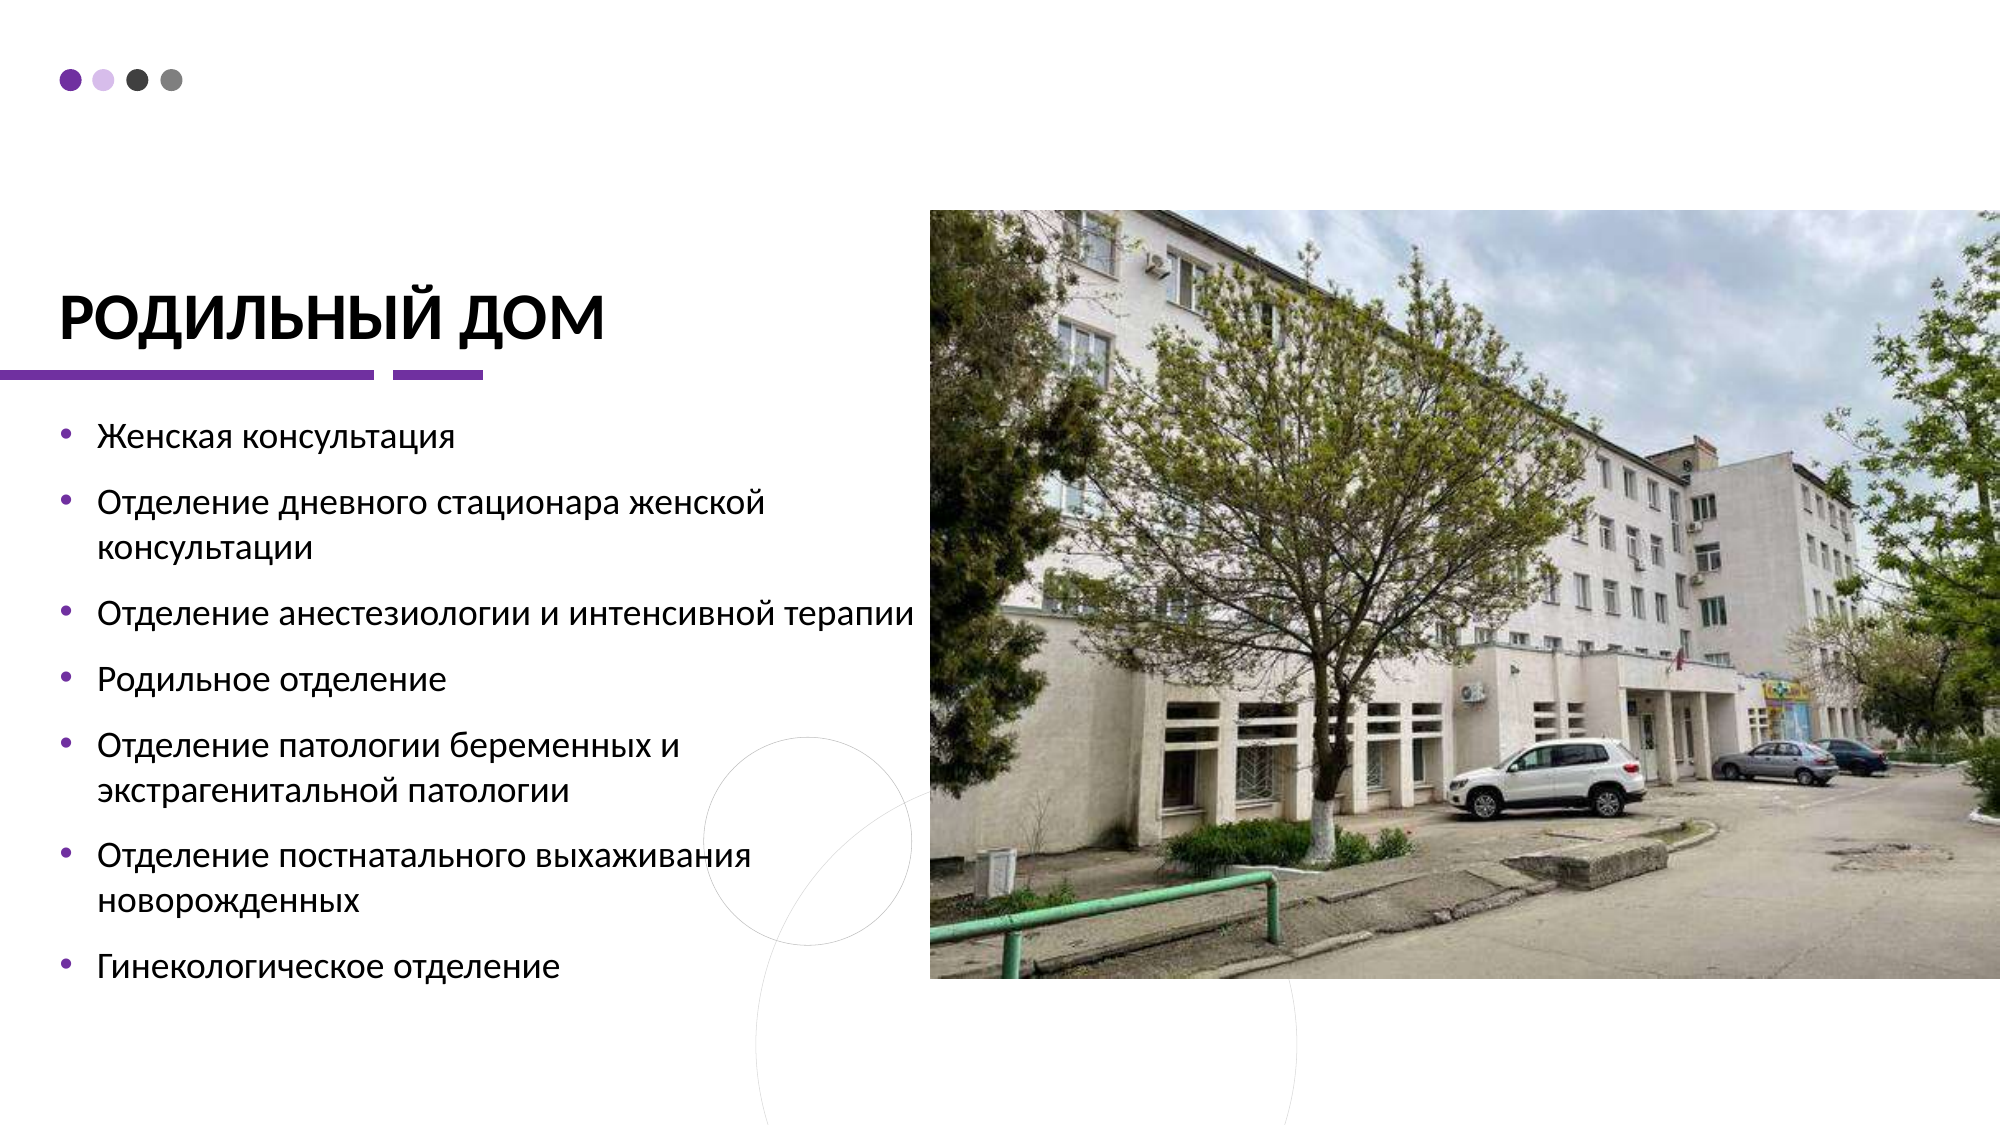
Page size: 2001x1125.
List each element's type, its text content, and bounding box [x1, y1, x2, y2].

picture [929, 210, 2000, 979]
list Женская консультация Отделение дневного стационара женской консультации Отделение анестезиологии и интенсивной терапии Родильное отделение Отделение патологии беременных и экстрагенитальной патологии Отделение постнатального выхаживания новорожденных Гинекологическое отделение [59, 411, 953, 1046]
title Родильный дом [59, 171, 953, 355]
